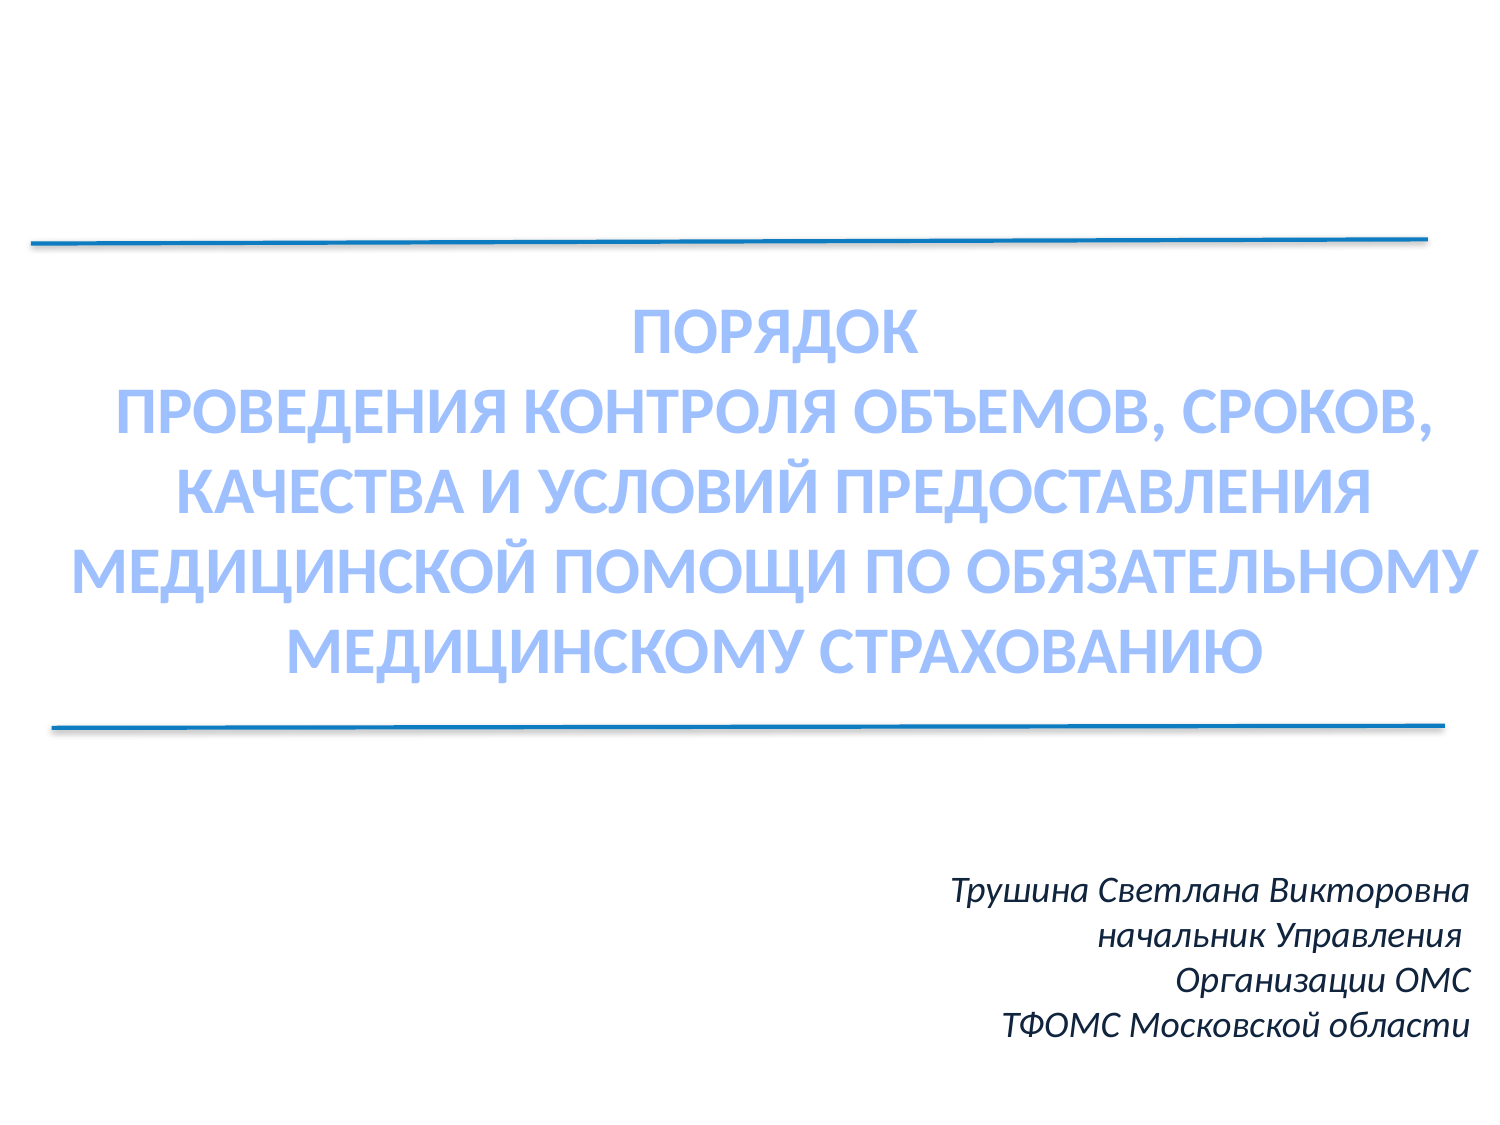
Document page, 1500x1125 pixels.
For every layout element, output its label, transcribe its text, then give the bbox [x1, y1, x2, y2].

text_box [30, 239, 1429, 244]
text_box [51, 725, 1445, 729]
text_box ﻿ПОРЯДОК ПРОВЕДЕНИЯ КОНТРОЛЯ ОБЪЕМОВ, СРОКОВ, КАЧЕСТВА И УСЛОВИЙ ПРЕДОСТАВЛЕНИЯ МЕДИЦИНСКОЙ ПОМОЩИ ПО ОБЯЗАТЕЛЬНОМУ МЕДИЦИНСКОМУ СТРАХОВАНИЮ [54, 279, 1496, 695]
text_box Трушина Светлана Викторовна начальник Управления Организации ОМС ТФОМС Московской области [679, 857, 1486, 1098]
